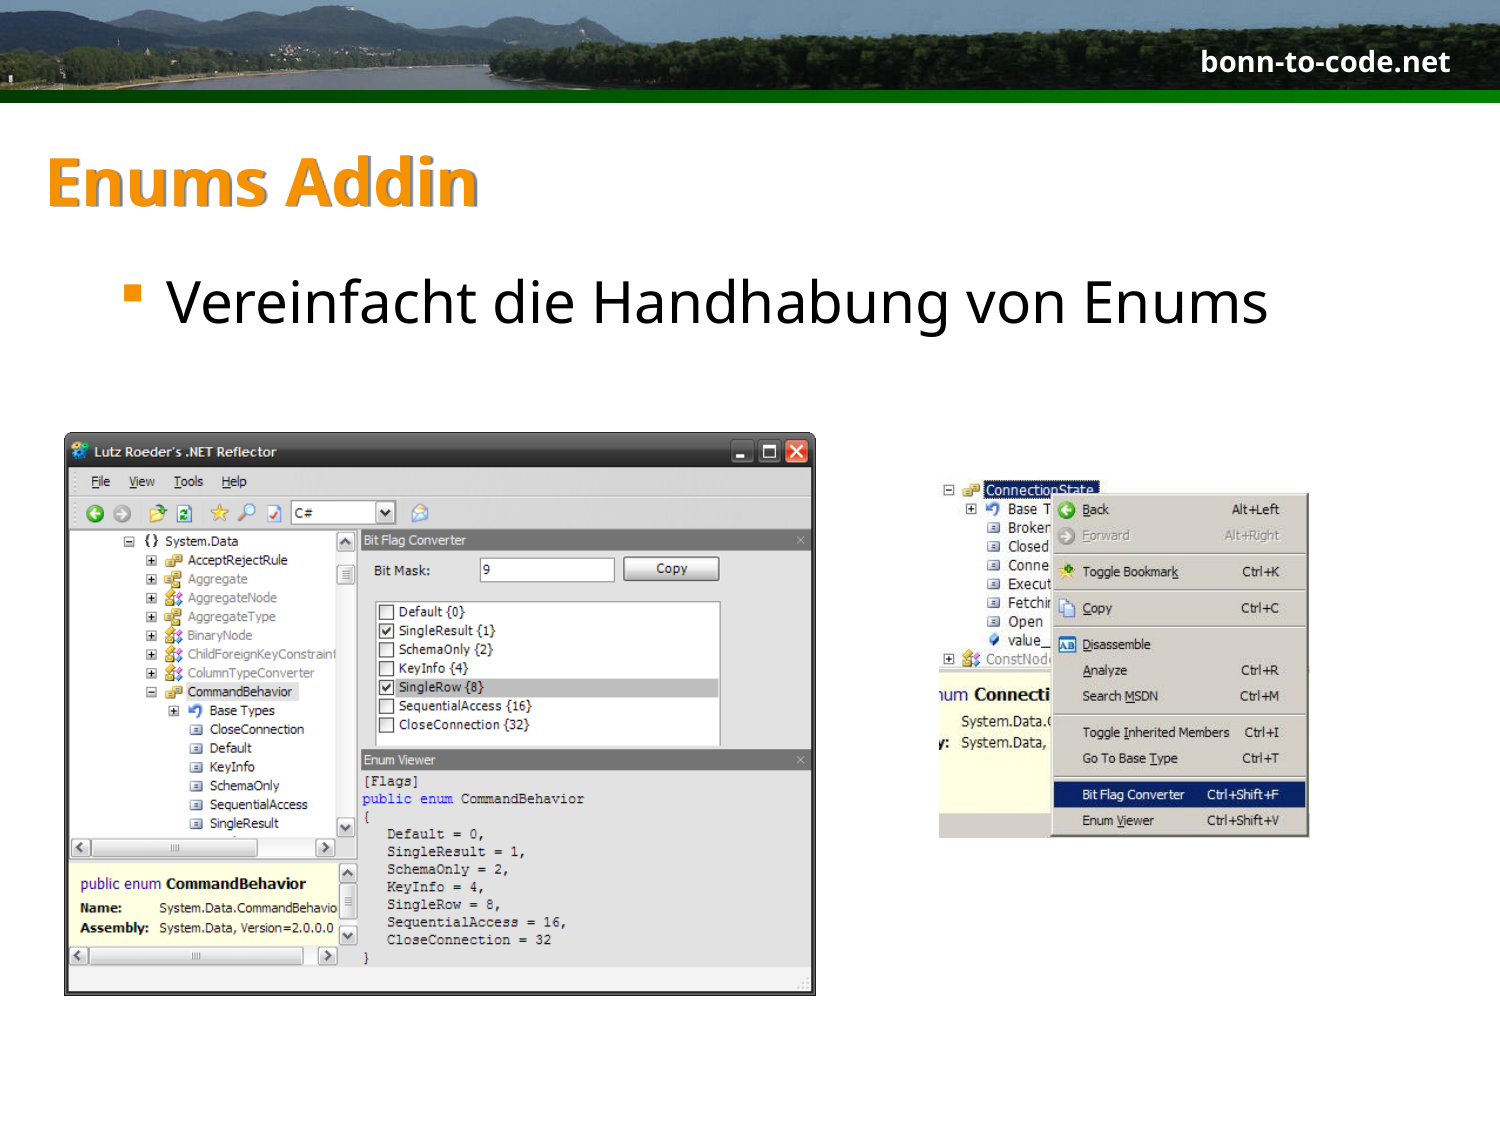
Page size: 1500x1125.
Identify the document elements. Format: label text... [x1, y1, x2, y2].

list Vereinfacht die Handhabung von Enums [29, 257, 1471, 1114]
picture [0, 0, 1500, 90]
picture [64, 432, 816, 996]
picture [938, 479, 1310, 839]
title Enums Addin [29, 101, 1471, 257]
